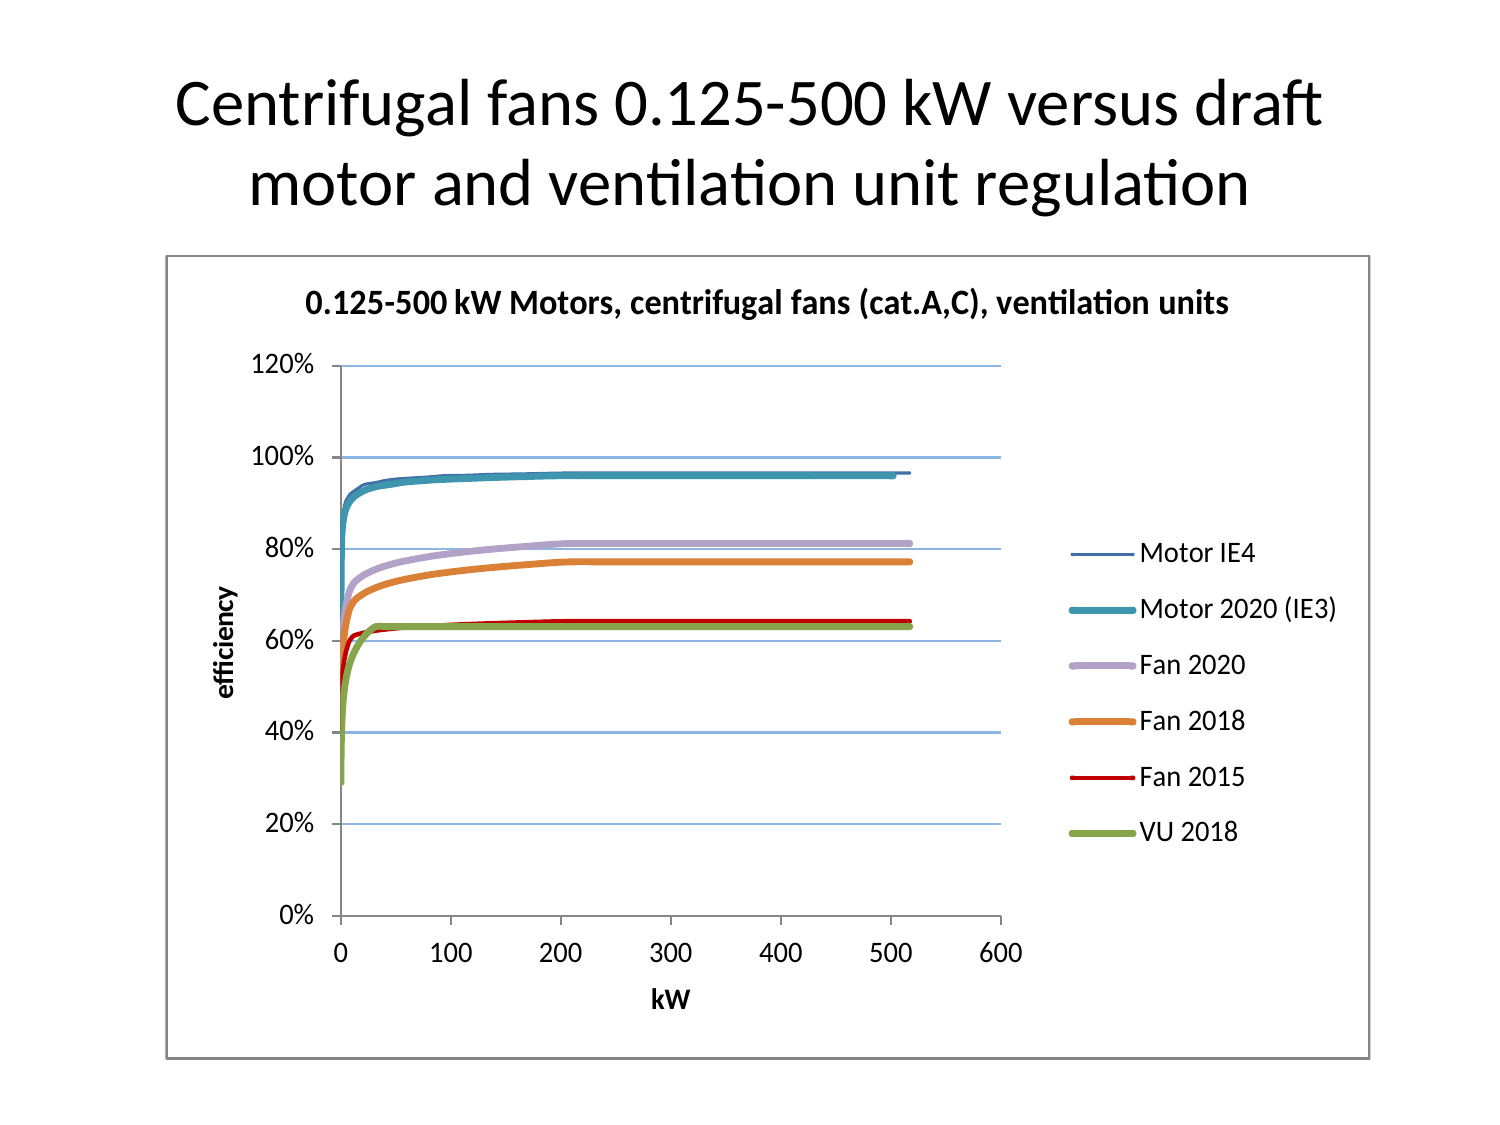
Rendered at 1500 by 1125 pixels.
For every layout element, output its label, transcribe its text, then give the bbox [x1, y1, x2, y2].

title Centrifugal fans 0.125-500 kW versus draft motor and ventilation unit regulation [75, 45, 1425, 233]
picture [165, 254, 1371, 1060]
